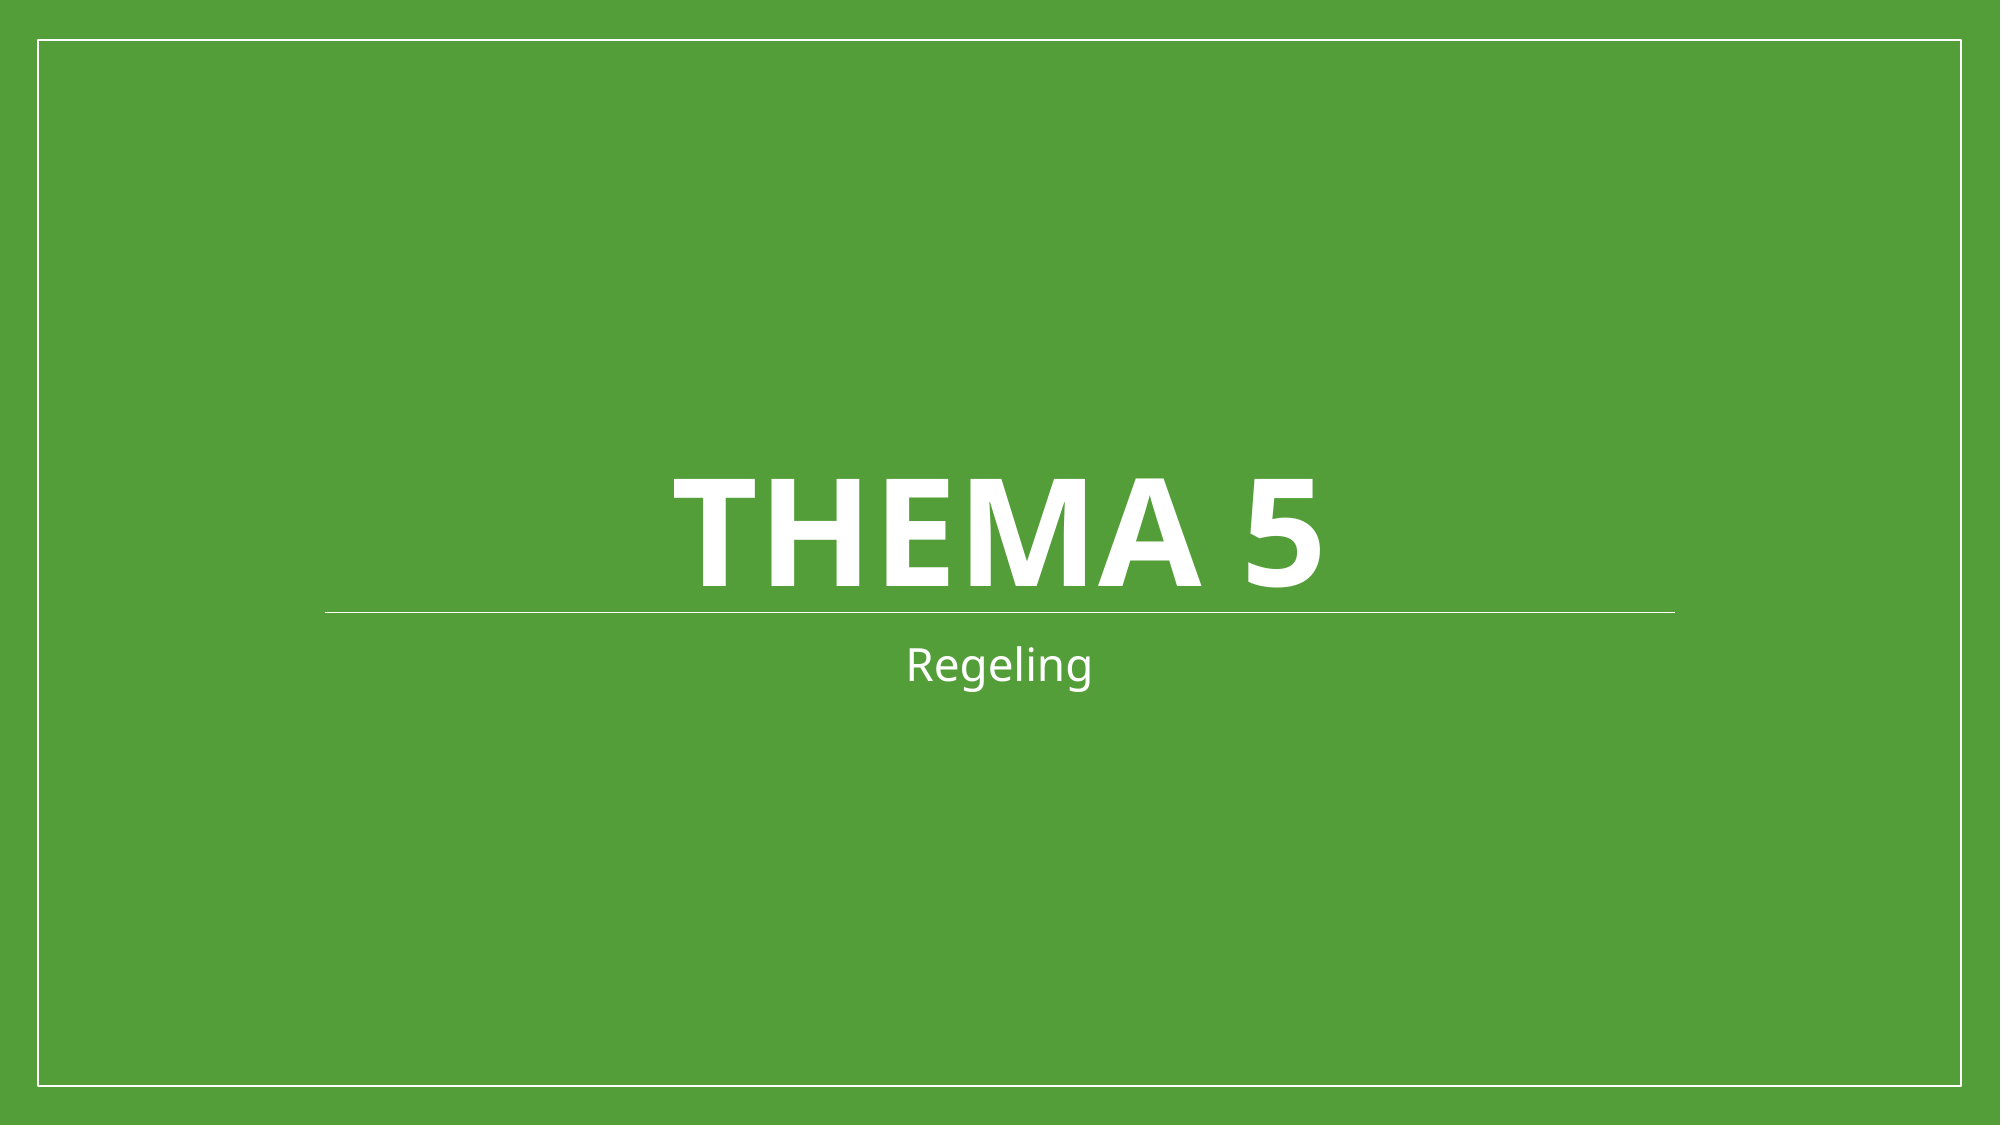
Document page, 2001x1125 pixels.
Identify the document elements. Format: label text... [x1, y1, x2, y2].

title Thema 5 [182, 144, 1818, 625]
subtitle Regeling [280, 634, 1719, 863]
